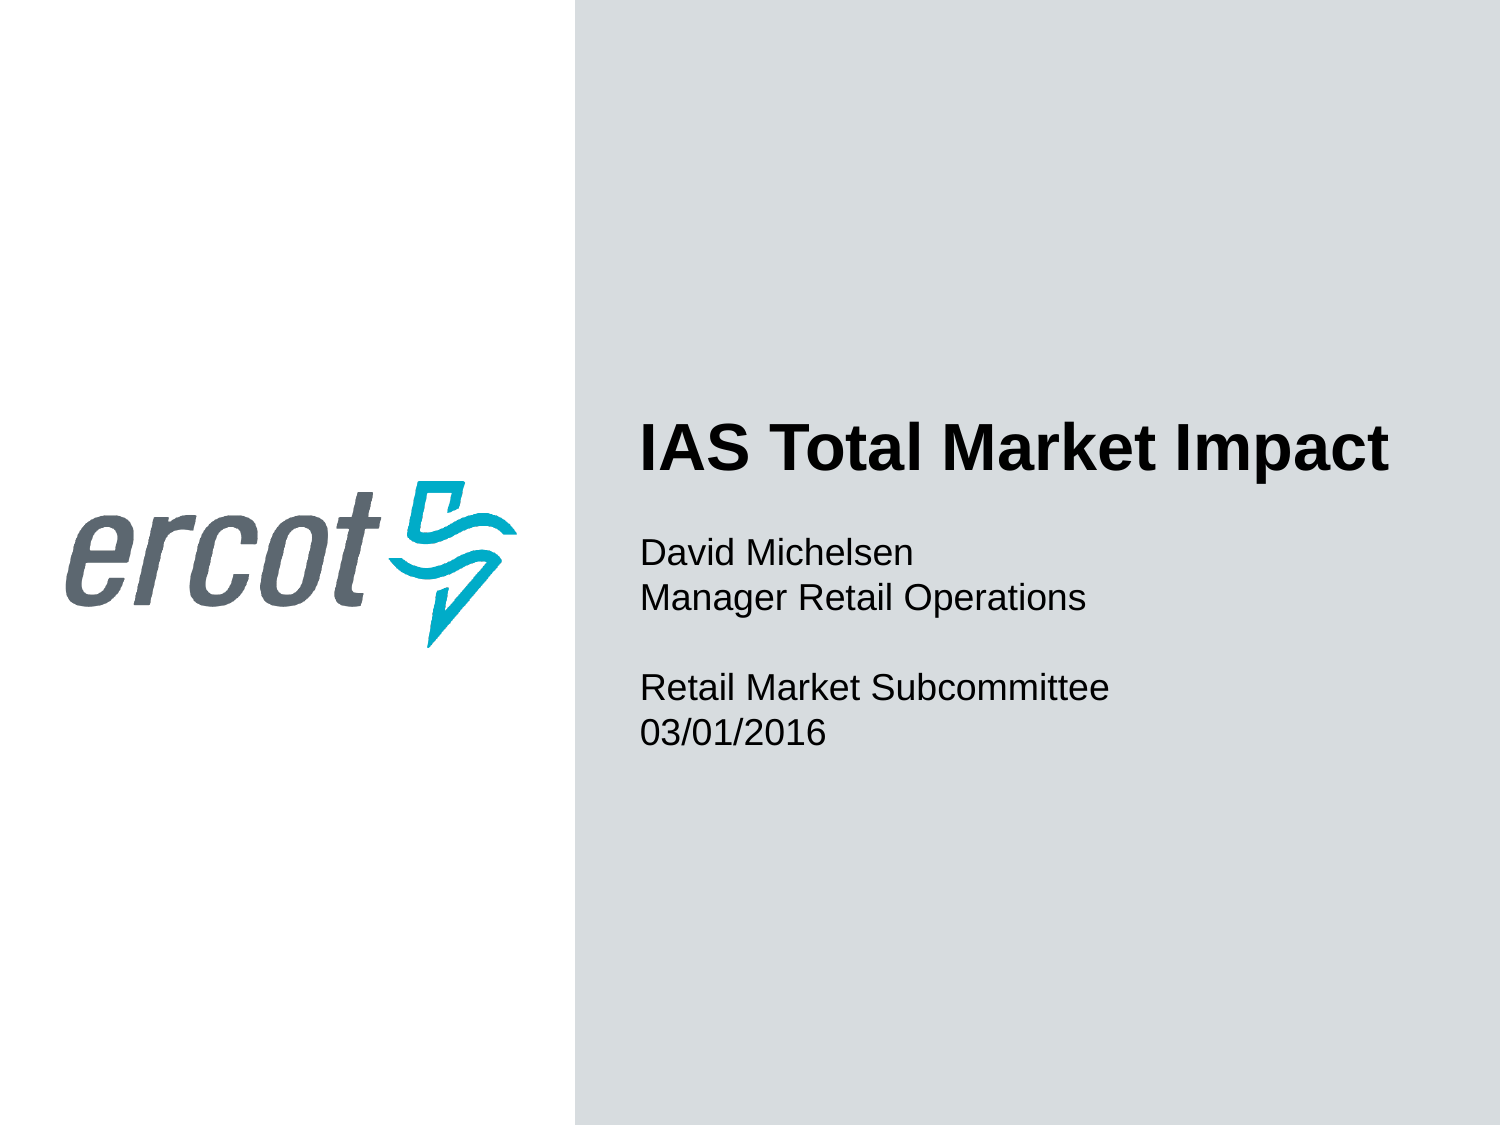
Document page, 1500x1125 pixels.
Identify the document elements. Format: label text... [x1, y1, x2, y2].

text_box IAS Total Market Impact David Michelsen Manager Retail Operations Retail Market Subcommittee 03/01/2016 [624, 395, 1500, 761]
picture [56, 471, 525, 654]
